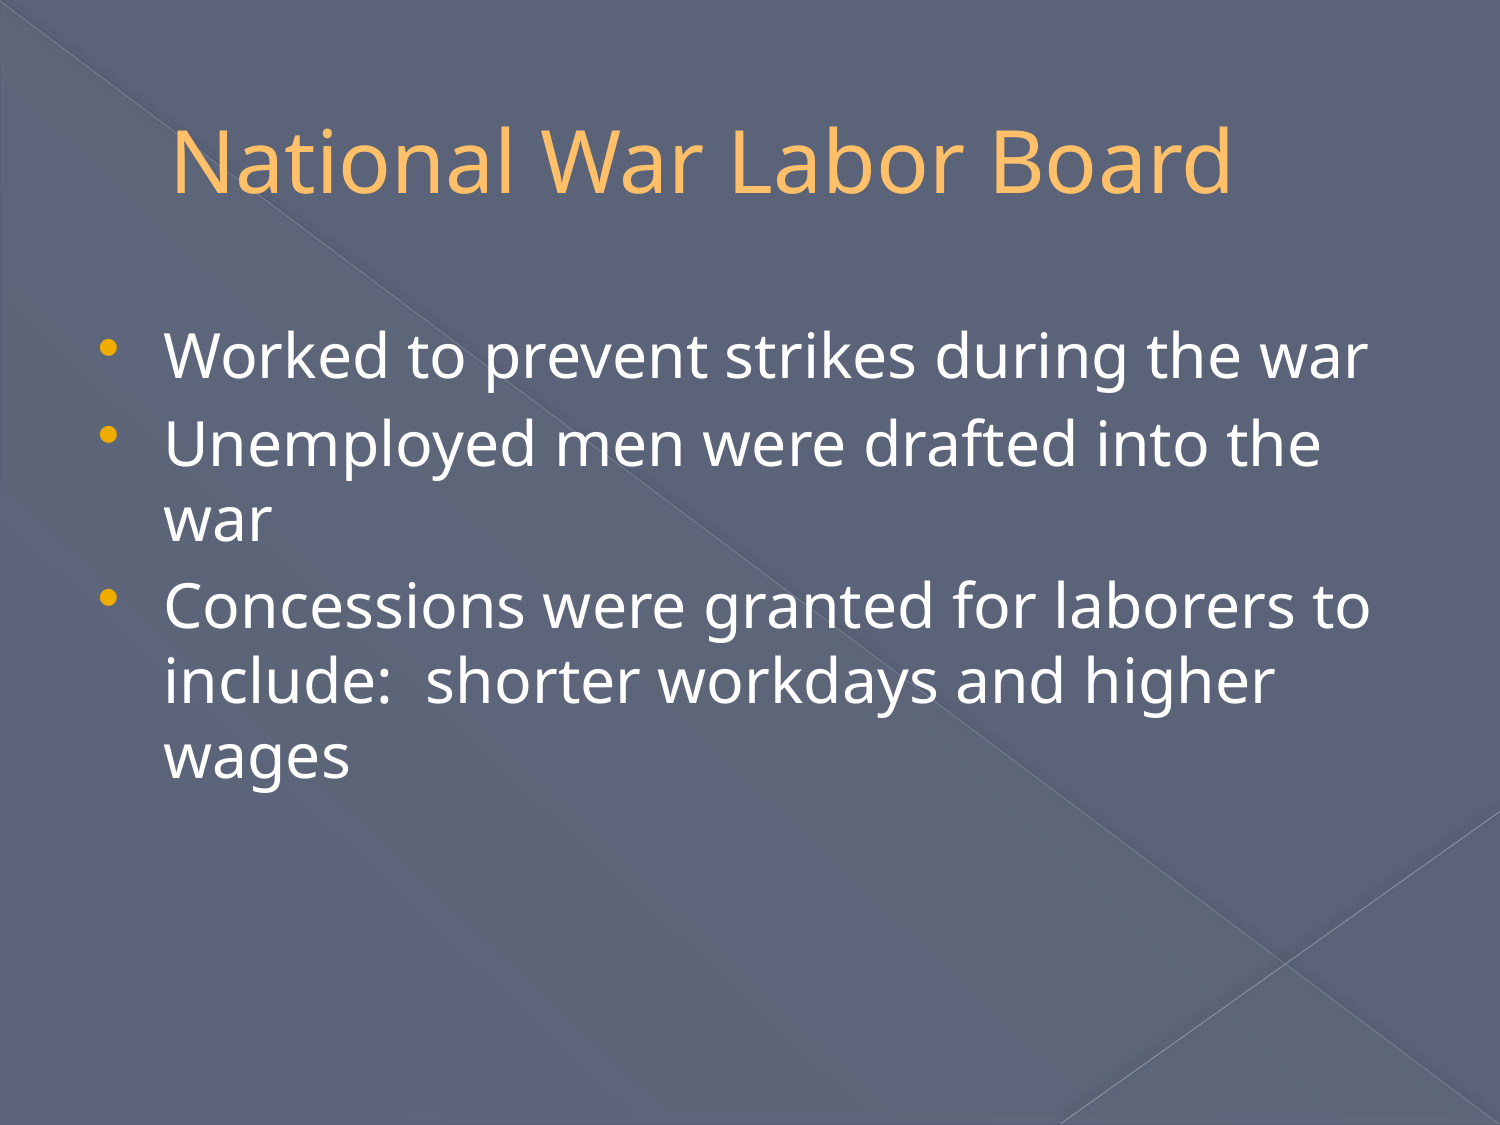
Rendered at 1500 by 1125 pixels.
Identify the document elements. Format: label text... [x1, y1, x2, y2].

title National War Labor Board [75, 43, 1425, 274]
list Worked to prevent strikes during the war Unemployed men were drafted into the war Concessions were granted for laborers to include: shorter workdays and higher wages [75, 308, 1425, 1059]
